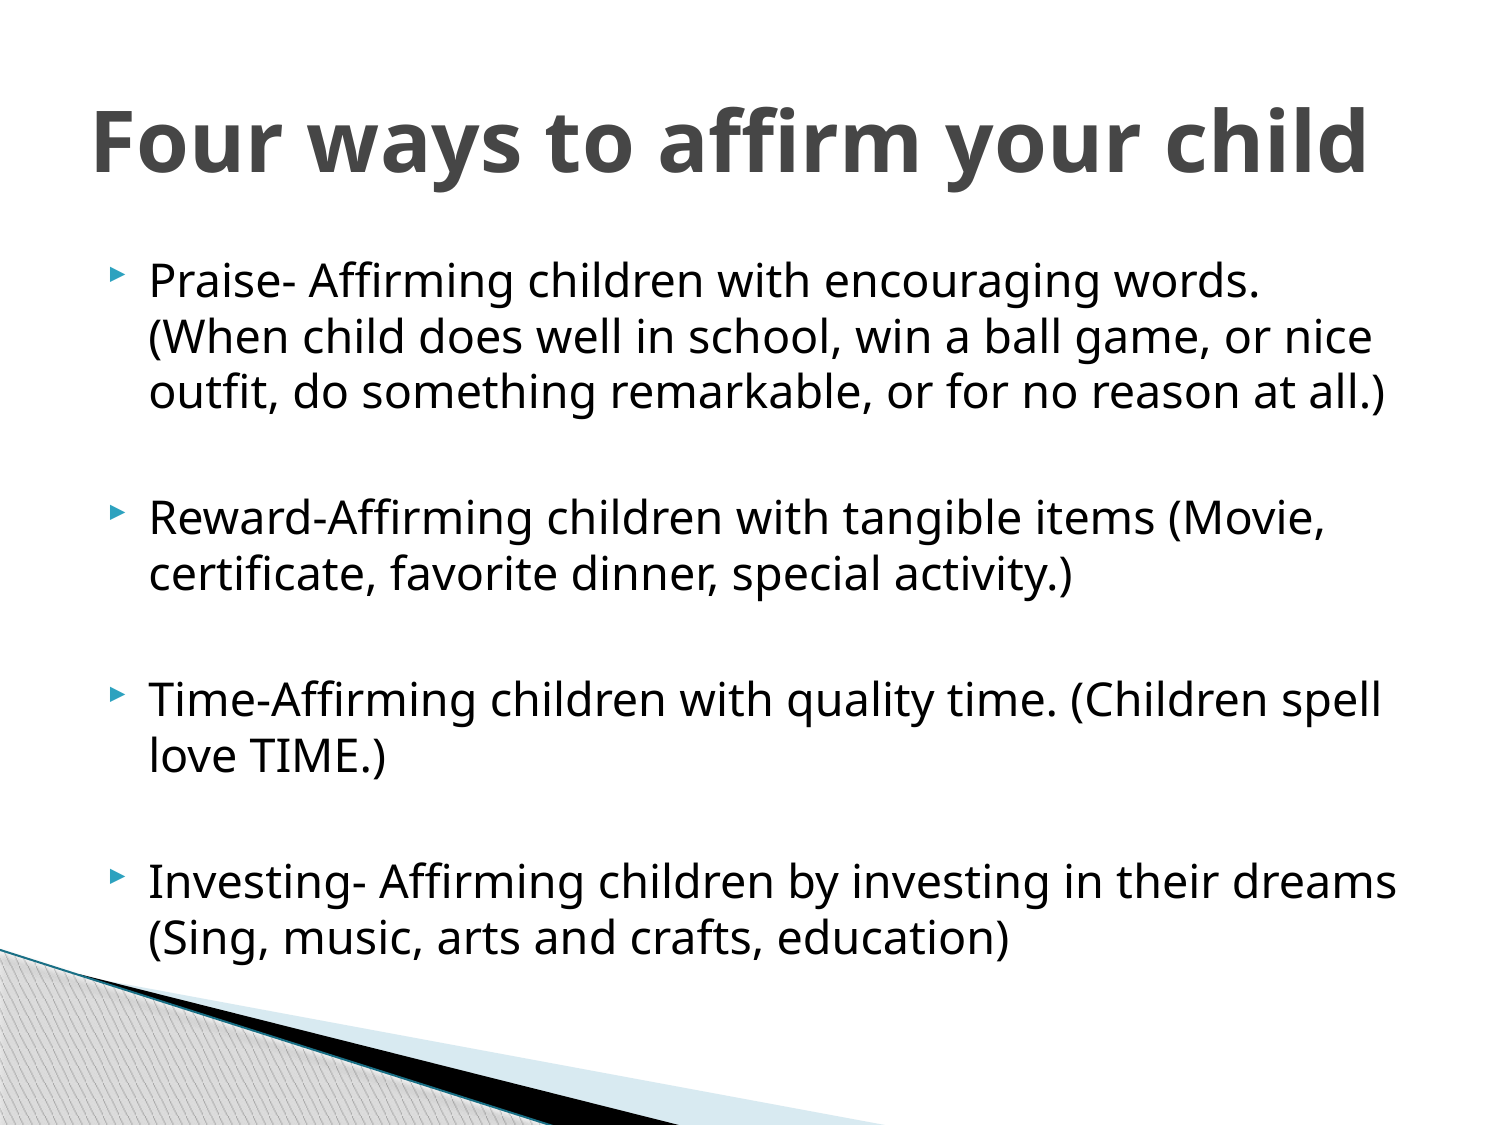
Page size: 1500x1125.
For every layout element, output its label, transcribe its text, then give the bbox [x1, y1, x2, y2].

title Four ways to affirm your child [75, 45, 1425, 233]
list Praise- Affirming children with encouraging words. (When child does well in school, win a ball game, or nice outfit, do something remarkable, or for no reason at all.) Reward-Affirming children with tangible items (Movie, certificate, favorite dinner, special activity.) Time-Affirming children with quality time. (Children spell love TIME.) Investing- Affirming children by investing in their dreams (Sing, music, arts and crafts, education) [75, 243, 1425, 986]
